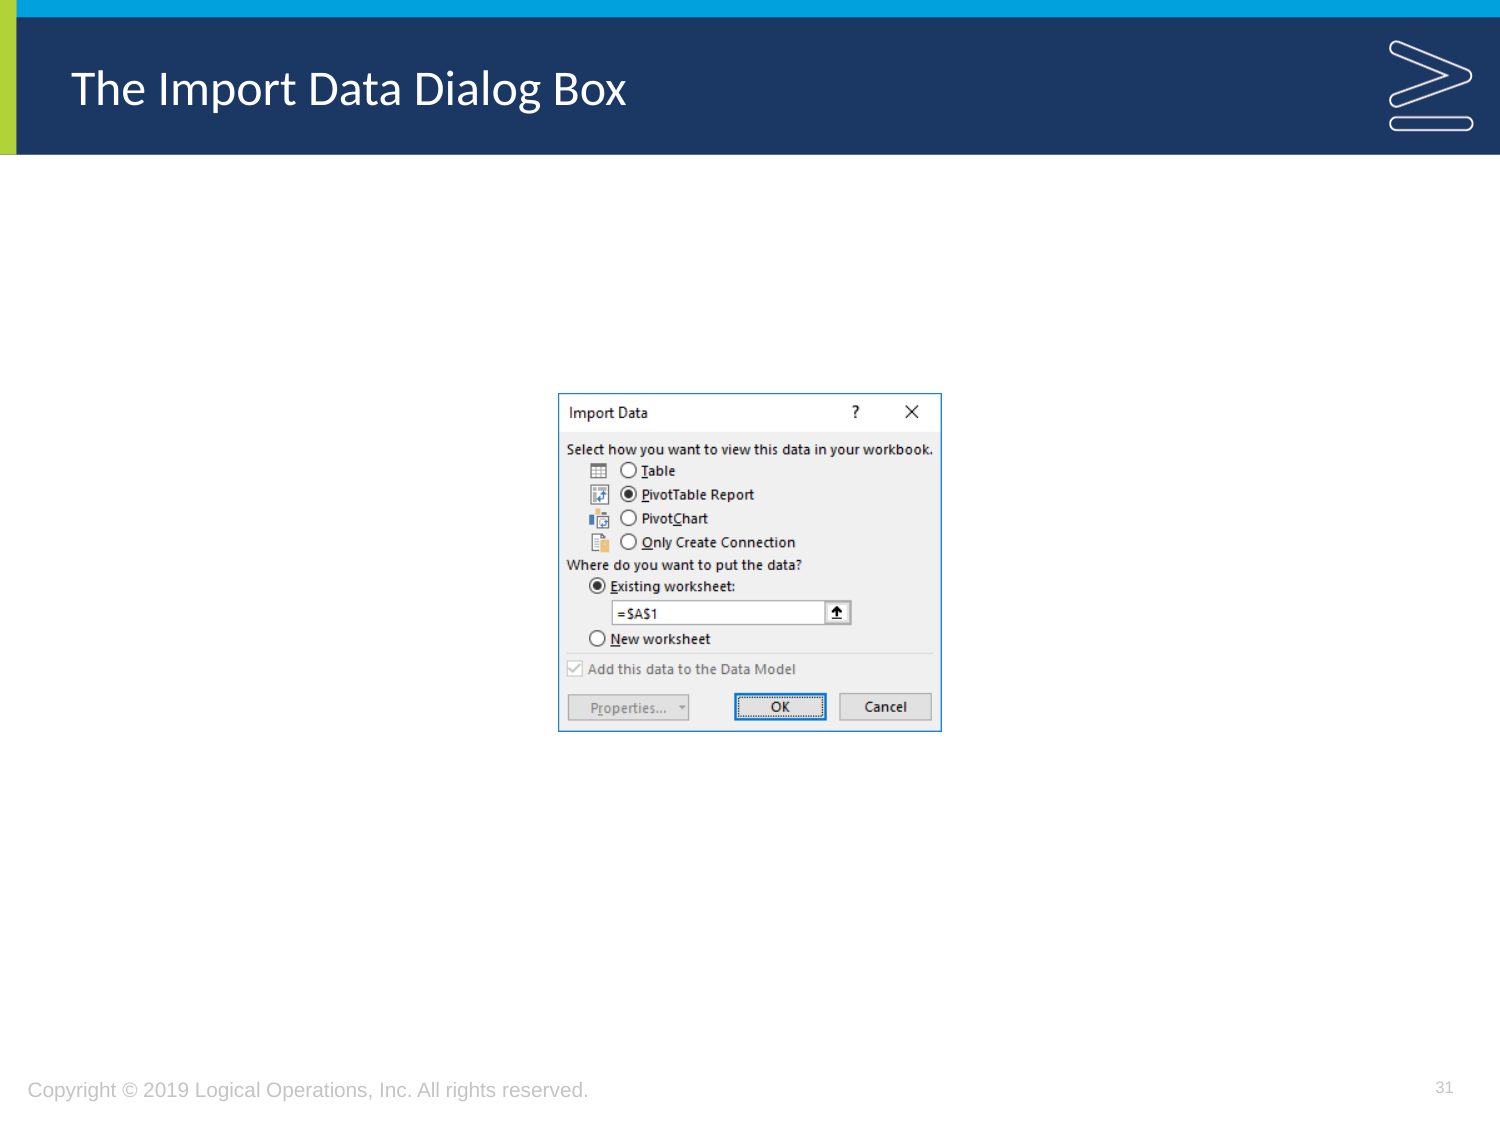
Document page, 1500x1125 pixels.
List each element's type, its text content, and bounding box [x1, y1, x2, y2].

picture [557, 393, 943, 732]
picture [0, 0, 56, 155]
slide_number 31 [1118, 1057, 1469, 1118]
title The Import Data Dialog Box [56, 16, 1350, 155]
picture [1350, 18, 1500, 155]
